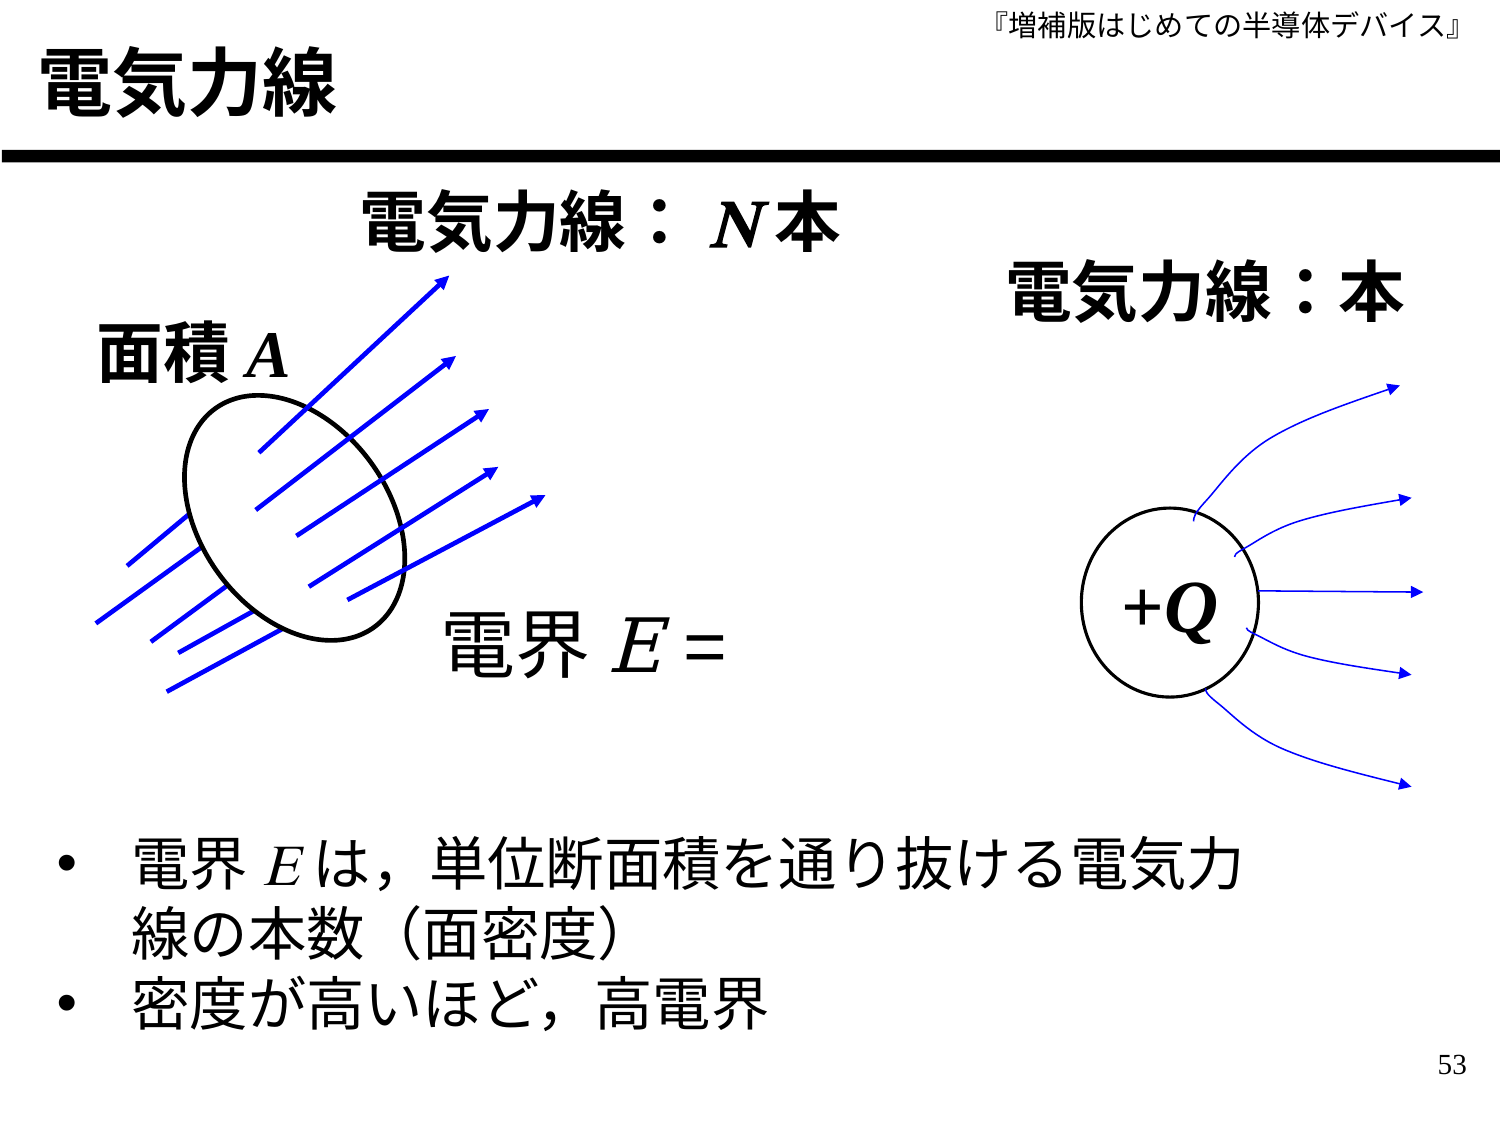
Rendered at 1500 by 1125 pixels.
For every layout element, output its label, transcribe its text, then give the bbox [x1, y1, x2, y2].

text_box [308, 466, 499, 587]
text_box 電気力線：N本 [344, 172, 856, 268]
text_box [347, 495, 546, 601]
slide_number 53 [1169, 1025, 1483, 1100]
text_box [184, 395, 405, 641]
title 電気力線 [37, 26, 1500, 126]
text_box 電界Eは，単位断面積を通り抜ける電気力線の本数（面密度） 密度が高いほど，高電界 [41, 819, 1306, 1045]
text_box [1193, 385, 1424, 787]
text_box 面積A [64, 303, 306, 398]
text_box [296, 409, 489, 537]
text_box [255, 355, 456, 511]
text_box +Q [1081, 508, 1188, 698]
text_box [258, 275, 450, 453]
